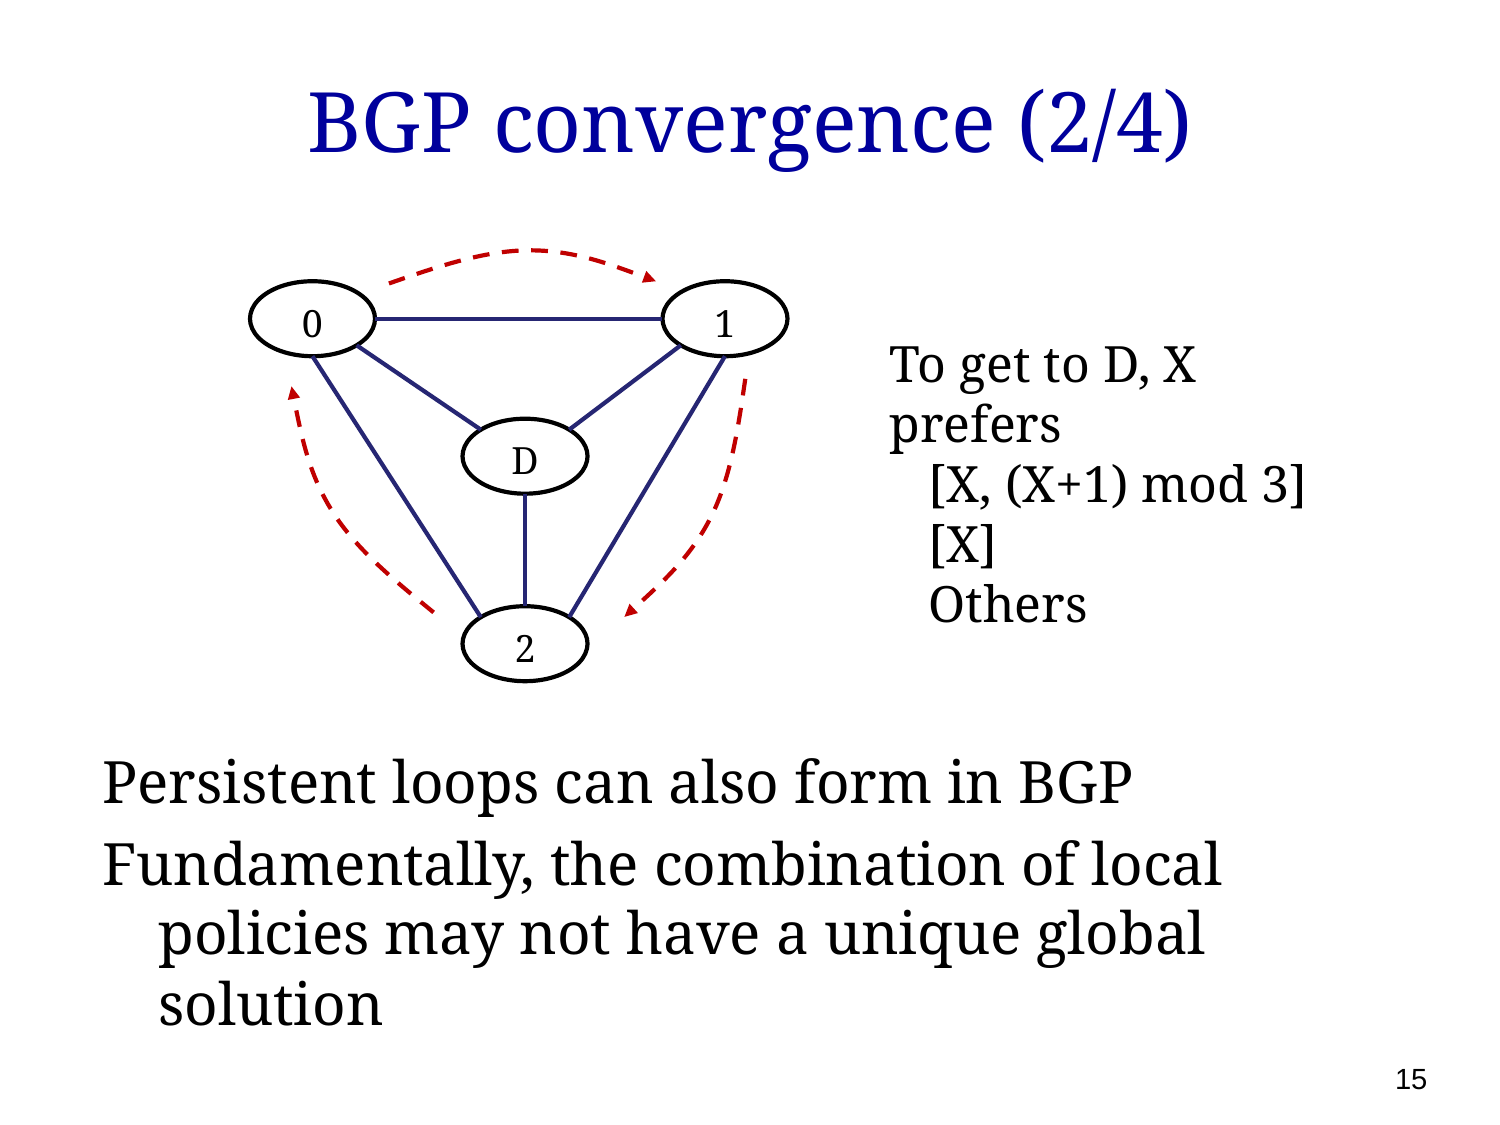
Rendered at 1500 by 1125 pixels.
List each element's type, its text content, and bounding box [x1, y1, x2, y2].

title BGP convergence (2/4) [74, 47, 1426, 191]
list Persistent loops can also form in BGP Fundamentally, the combination of local policies may not have a unique global solution [87, 737, 1426, 1038]
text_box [249, 249, 788, 682]
slide_number 15 [1092, 1024, 1443, 1103]
text_box To get to D, X prefers [X, (X+1) mod 3] [X] Others [874, 324, 1388, 640]
